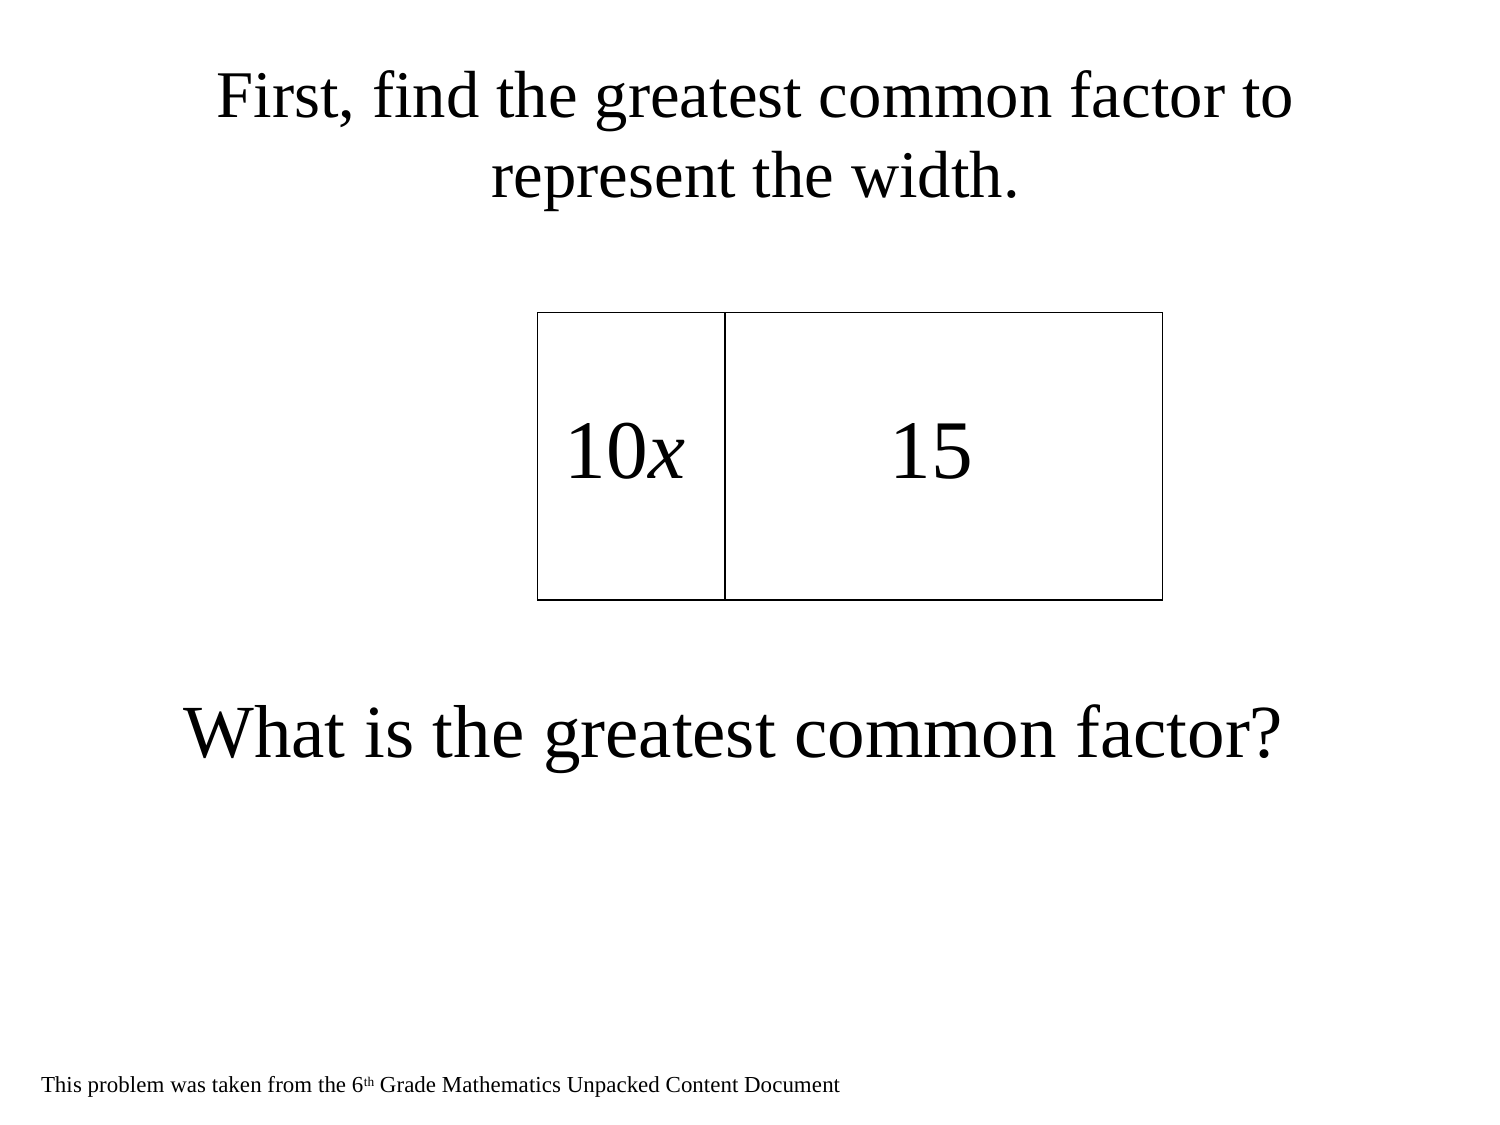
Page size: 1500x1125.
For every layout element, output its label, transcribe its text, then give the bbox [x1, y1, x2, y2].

text_box What is the greatest common factor? [168, 674, 1300, 780]
text_box 15 [812, 387, 1013, 503]
text_box This problem was taken from the 6th Grade Mathematics Unpacked Content Document [26, 1062, 857, 1105]
text_box [537, 312, 724, 600]
title First, find the greatest common factor to represent the width. [74, 37, 1438, 226]
text_box [724, 312, 1163, 600]
text_box 10x [549, 387, 725, 503]
